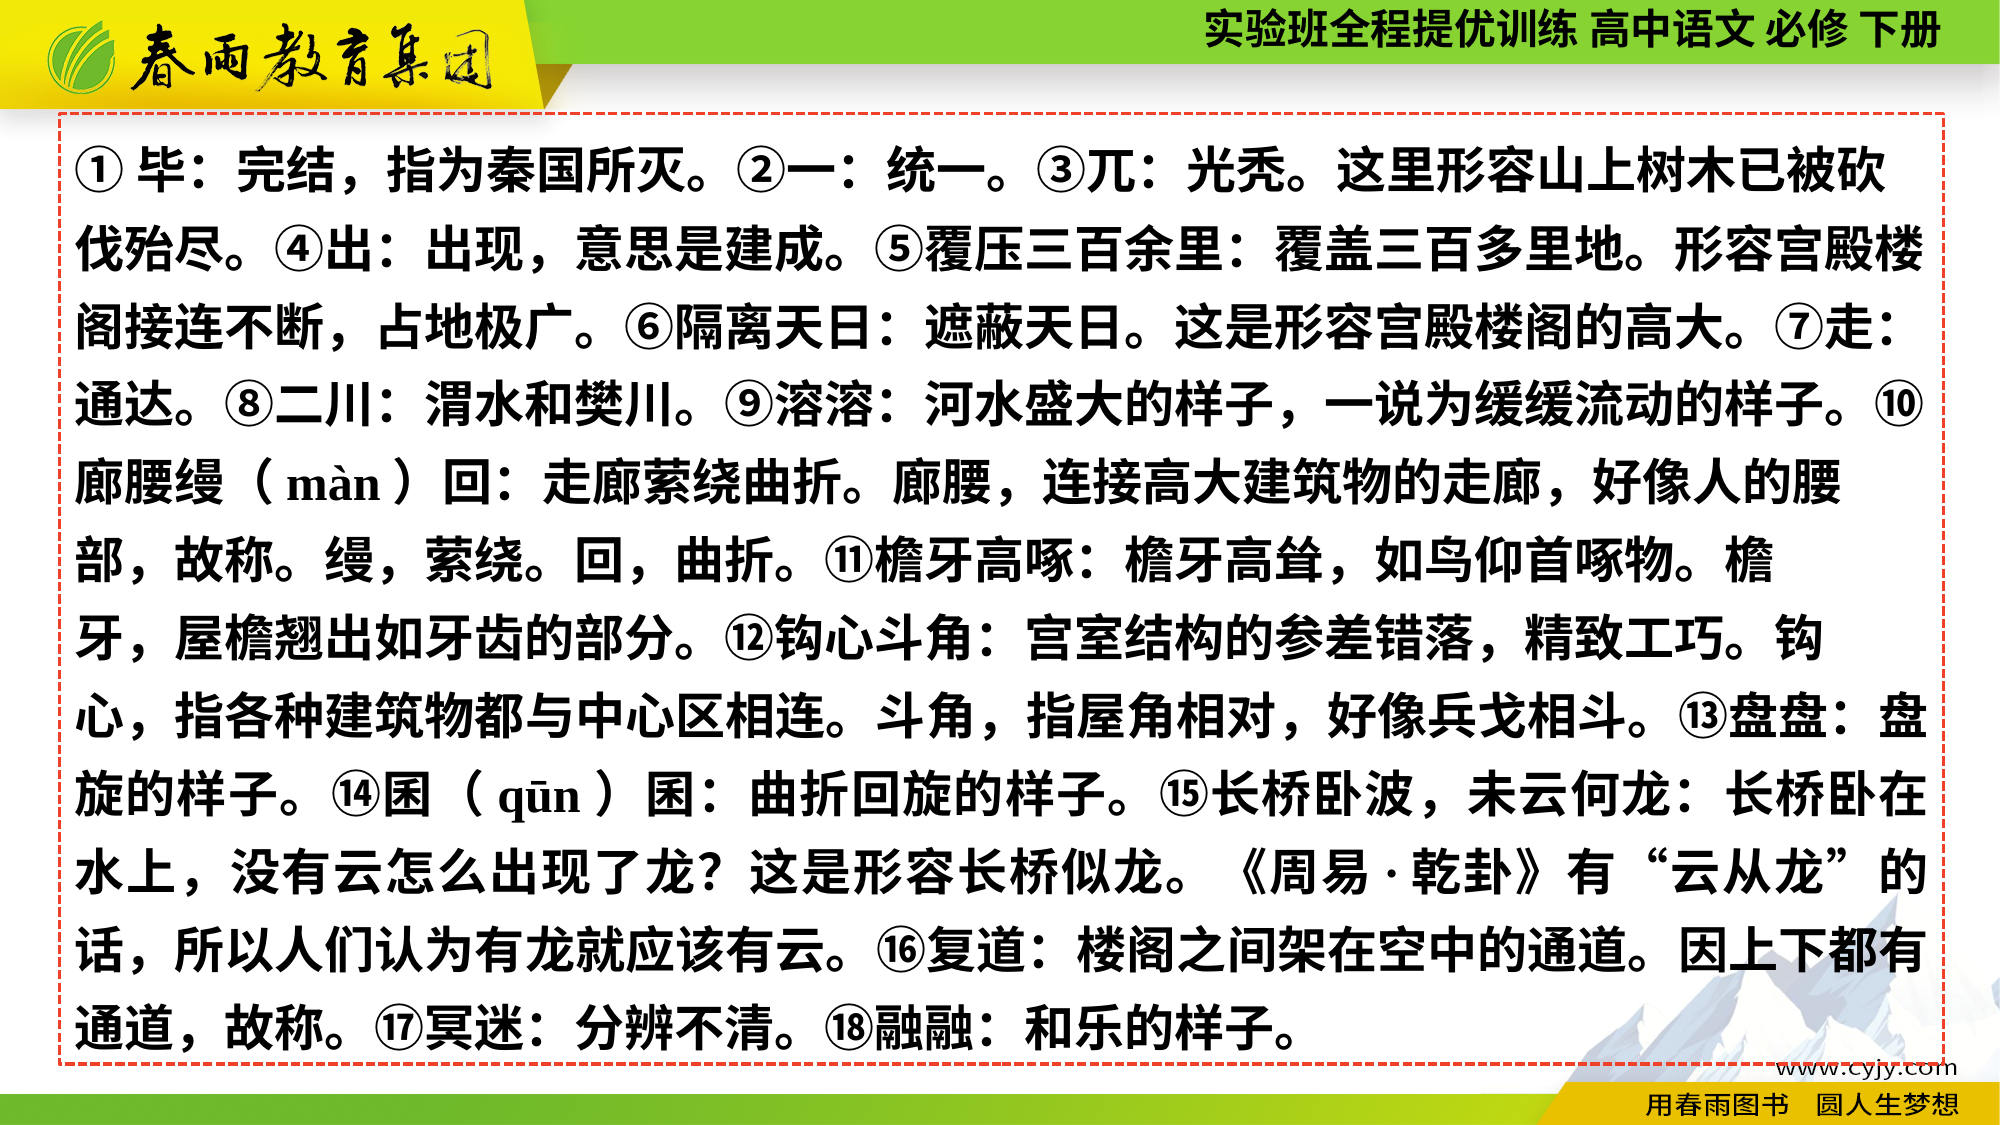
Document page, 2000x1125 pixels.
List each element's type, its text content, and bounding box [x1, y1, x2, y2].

picture [0, 0, 2000, 1125]
text_box ①毕：完结，指为秦国所灭。②一：统一。③兀：光秃。这里形容山上树木已被砍伐殆尽。④出：出现，意思是建成。⑤覆压三百余里：覆盖三百多里地。形容宫殿楼阁接连不断，占地极广。⑥隔离天日：遮蔽天日。这是形容宫殿楼阁的高大。⑦走：通达。⑧二川：渭水和樊川。⑨溶溶：河水盛大的样子，一说为缓缓流动的样子。⑩廊腰缦（màn）回：走廊萦绕曲折。廊腰，连接高大建筑物的走廊，好像人的腰部，故称。缦，萦绕。回，曲折。⑪檐牙高啄：檐牙高耸，如鸟仰首啄物。檐 牙，屋檐翘出如牙齿的部分。⑫钩心斗角：宫室结构的参差错落，精致工巧。钩 心，指各种建筑物都与中心区相连。斗角，指屋角相对，好像兵戈相斗。⑬盘盘：盘旋的样子。⑭囷（qūn）囷：曲折回旋的样子。⑮长桥卧波，未云何龙：长桥卧在水上，没有云怎么出现了龙？这是形容长桥似龙。《周易·乾卦》有“云从龙”的话，所以人们认为有龙就应该有云。⑯复道：楼阁之间架在空中的通道。因上下都有通道，故称。⑰冥迷：分辨不清。⑱融融：和乐的样子。 [59, 113, 1944, 1064]
